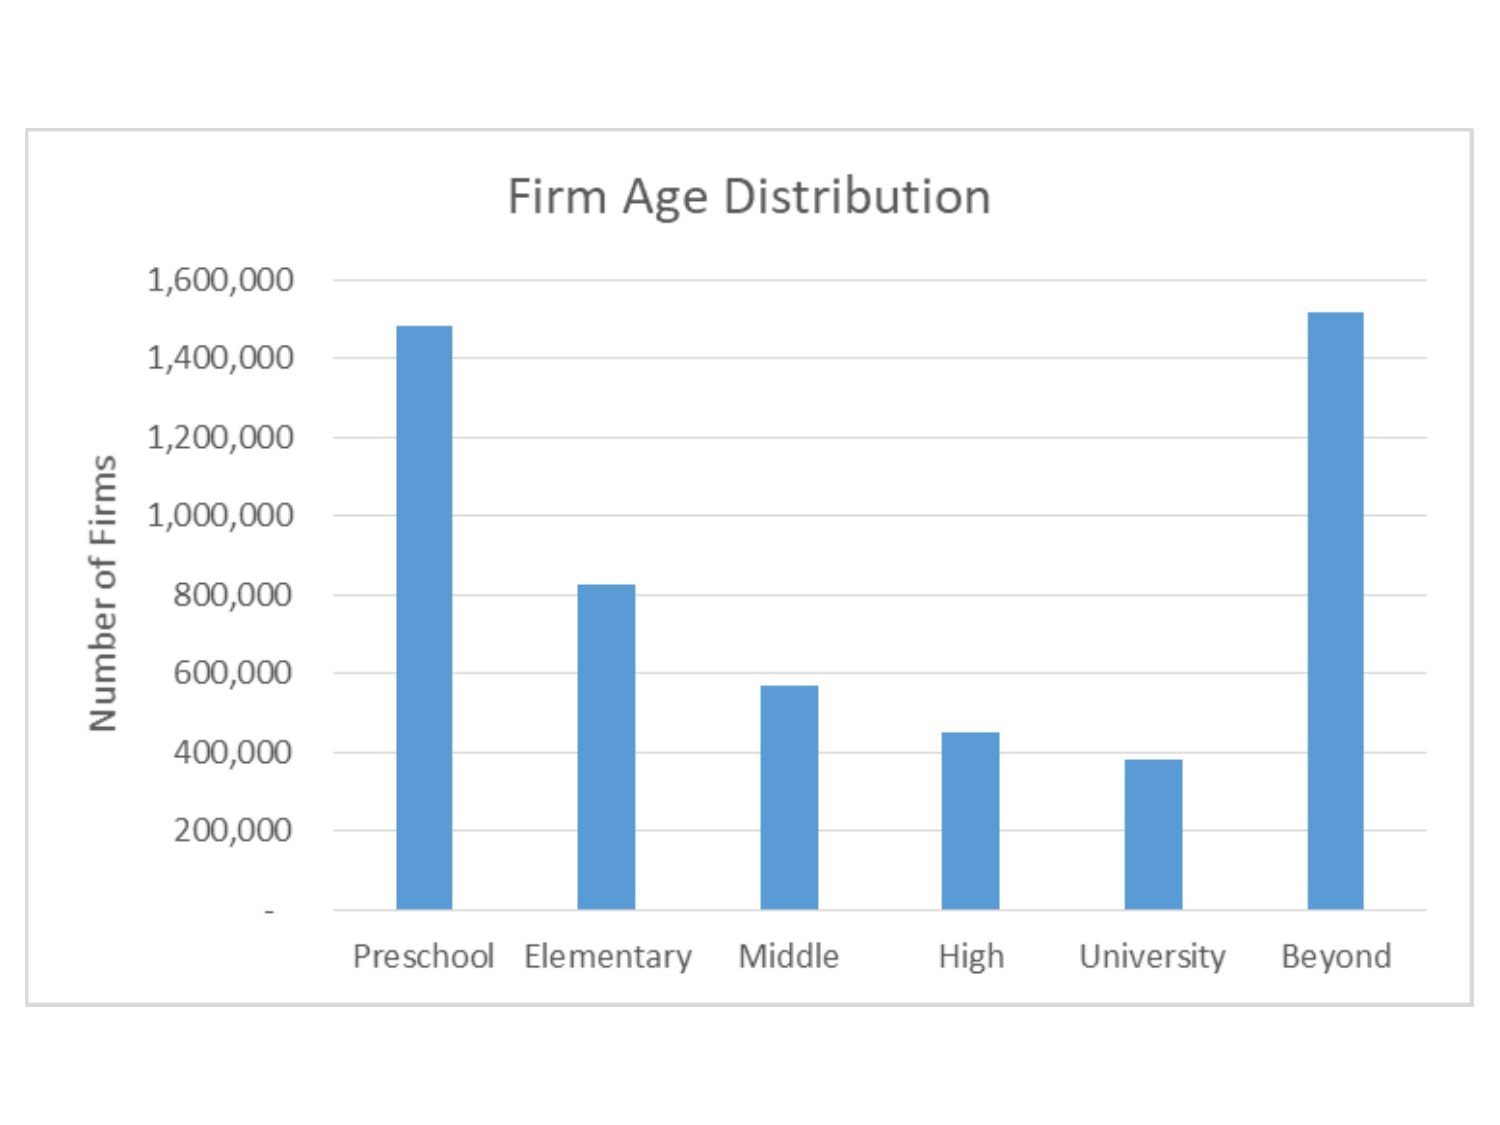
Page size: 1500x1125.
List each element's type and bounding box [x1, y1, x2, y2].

picture [25, 128, 1474, 1007]
